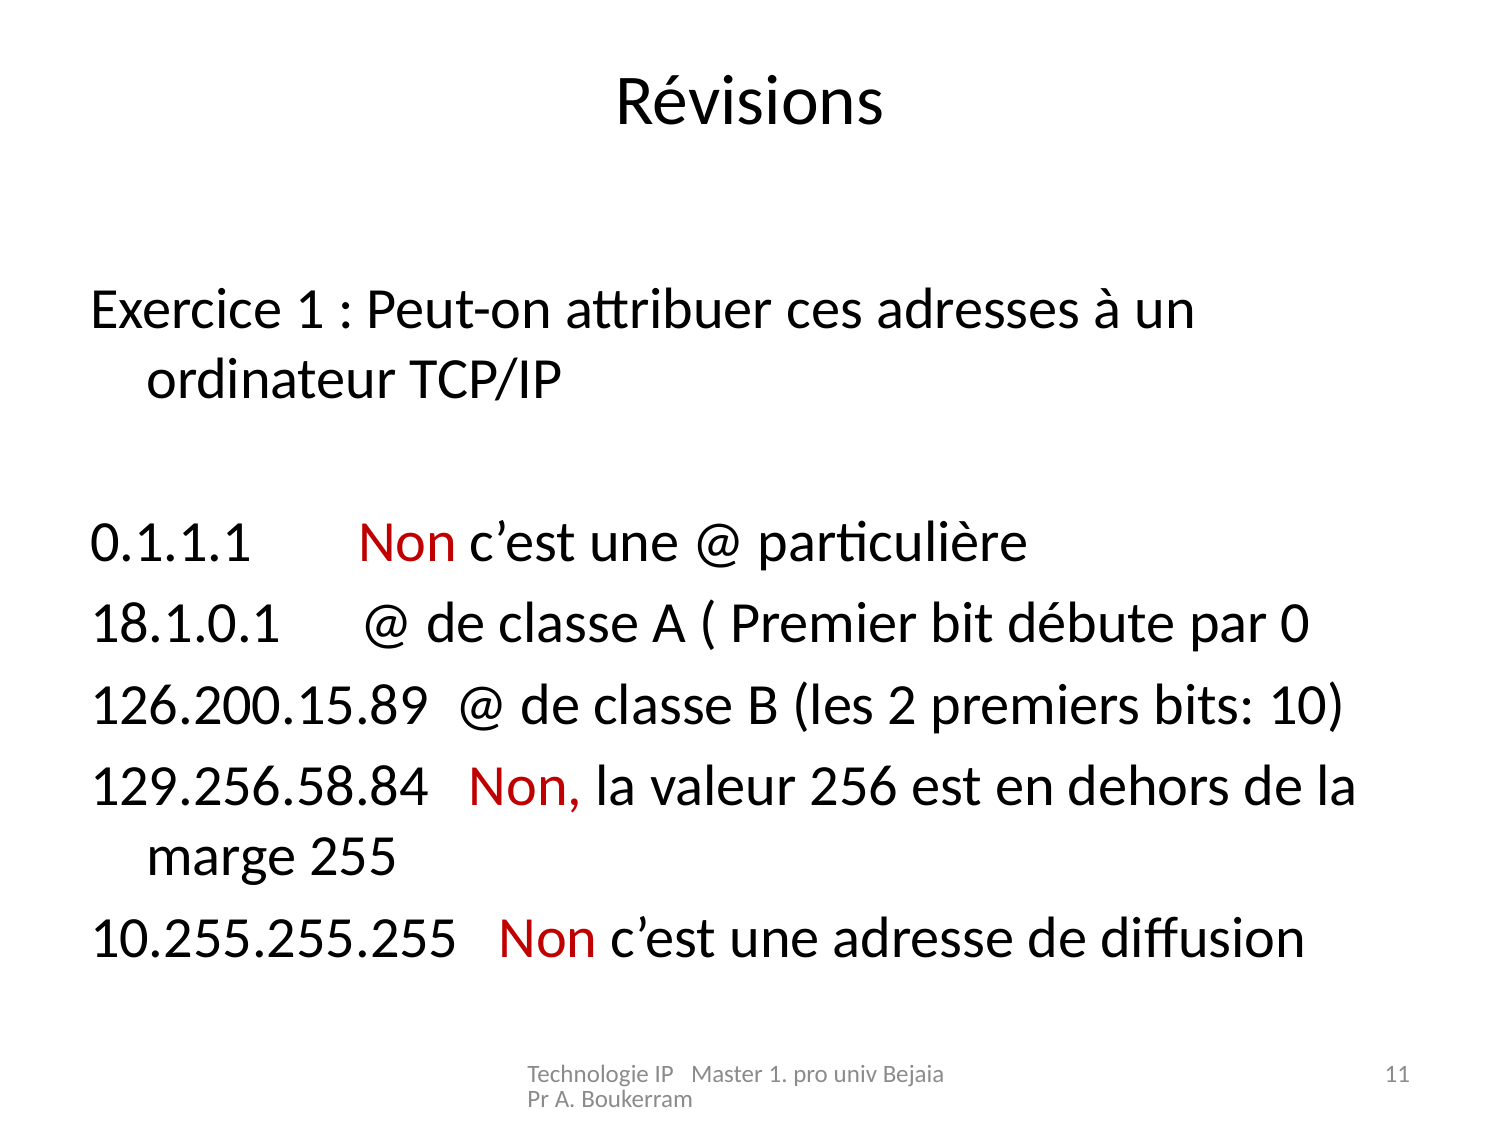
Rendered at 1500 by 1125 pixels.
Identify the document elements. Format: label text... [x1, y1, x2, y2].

slide_number 11 [1074, 1042, 1425, 1103]
list Exercice 1 : Peut-on attribuer ces adresses à un ordinateur TCP/IP 0.1.1.1 Non c’est une @ particulière 18.1.0.1 @ de classe A ( Premier bit débute par 0 126.200.15.89 @ de classe B (les 2 premiers bits: 10) 129.256.58.84 Non, la valeur 256 est en dehors de la marge 255 10.255.255.255 Non c’est une adresse de diffusion [75, 262, 1425, 1005]
title Révisions [75, 45, 1425, 233]
footer Technologie IP Master 1. pro univ Bejaia Pr A. Boukerram [512, 1042, 988, 1103]
